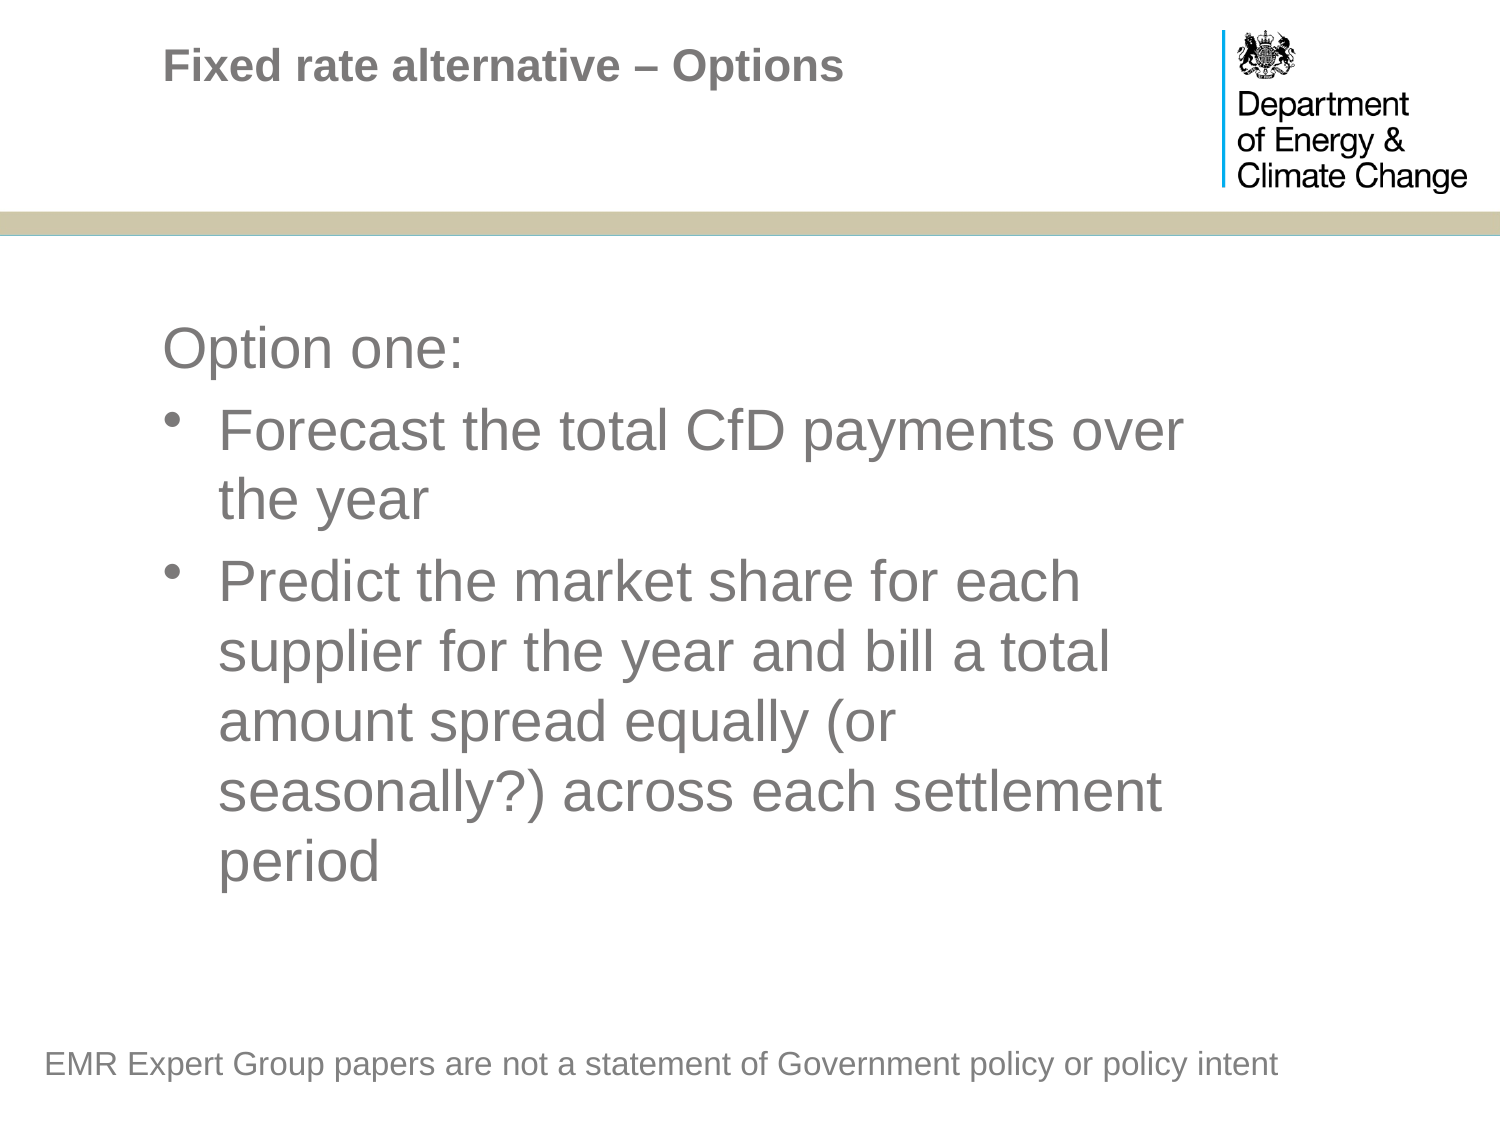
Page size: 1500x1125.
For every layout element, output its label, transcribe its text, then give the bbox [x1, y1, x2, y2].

text_box EMR Expert Group papers are not a statement of Government policy or policy intent [29, 1034, 1500, 1090]
picture [1222, 30, 1467, 194]
title Fixed rate alternative – Options [147, 27, 1034, 112]
list Option one: Forecast the total CfD payments over the year Predict the market share for each supplier for the year and bill a total amount spread equally (or seasonally?) across each settlement period [147, 302, 1234, 965]
picture [0, 208, 1500, 236]
